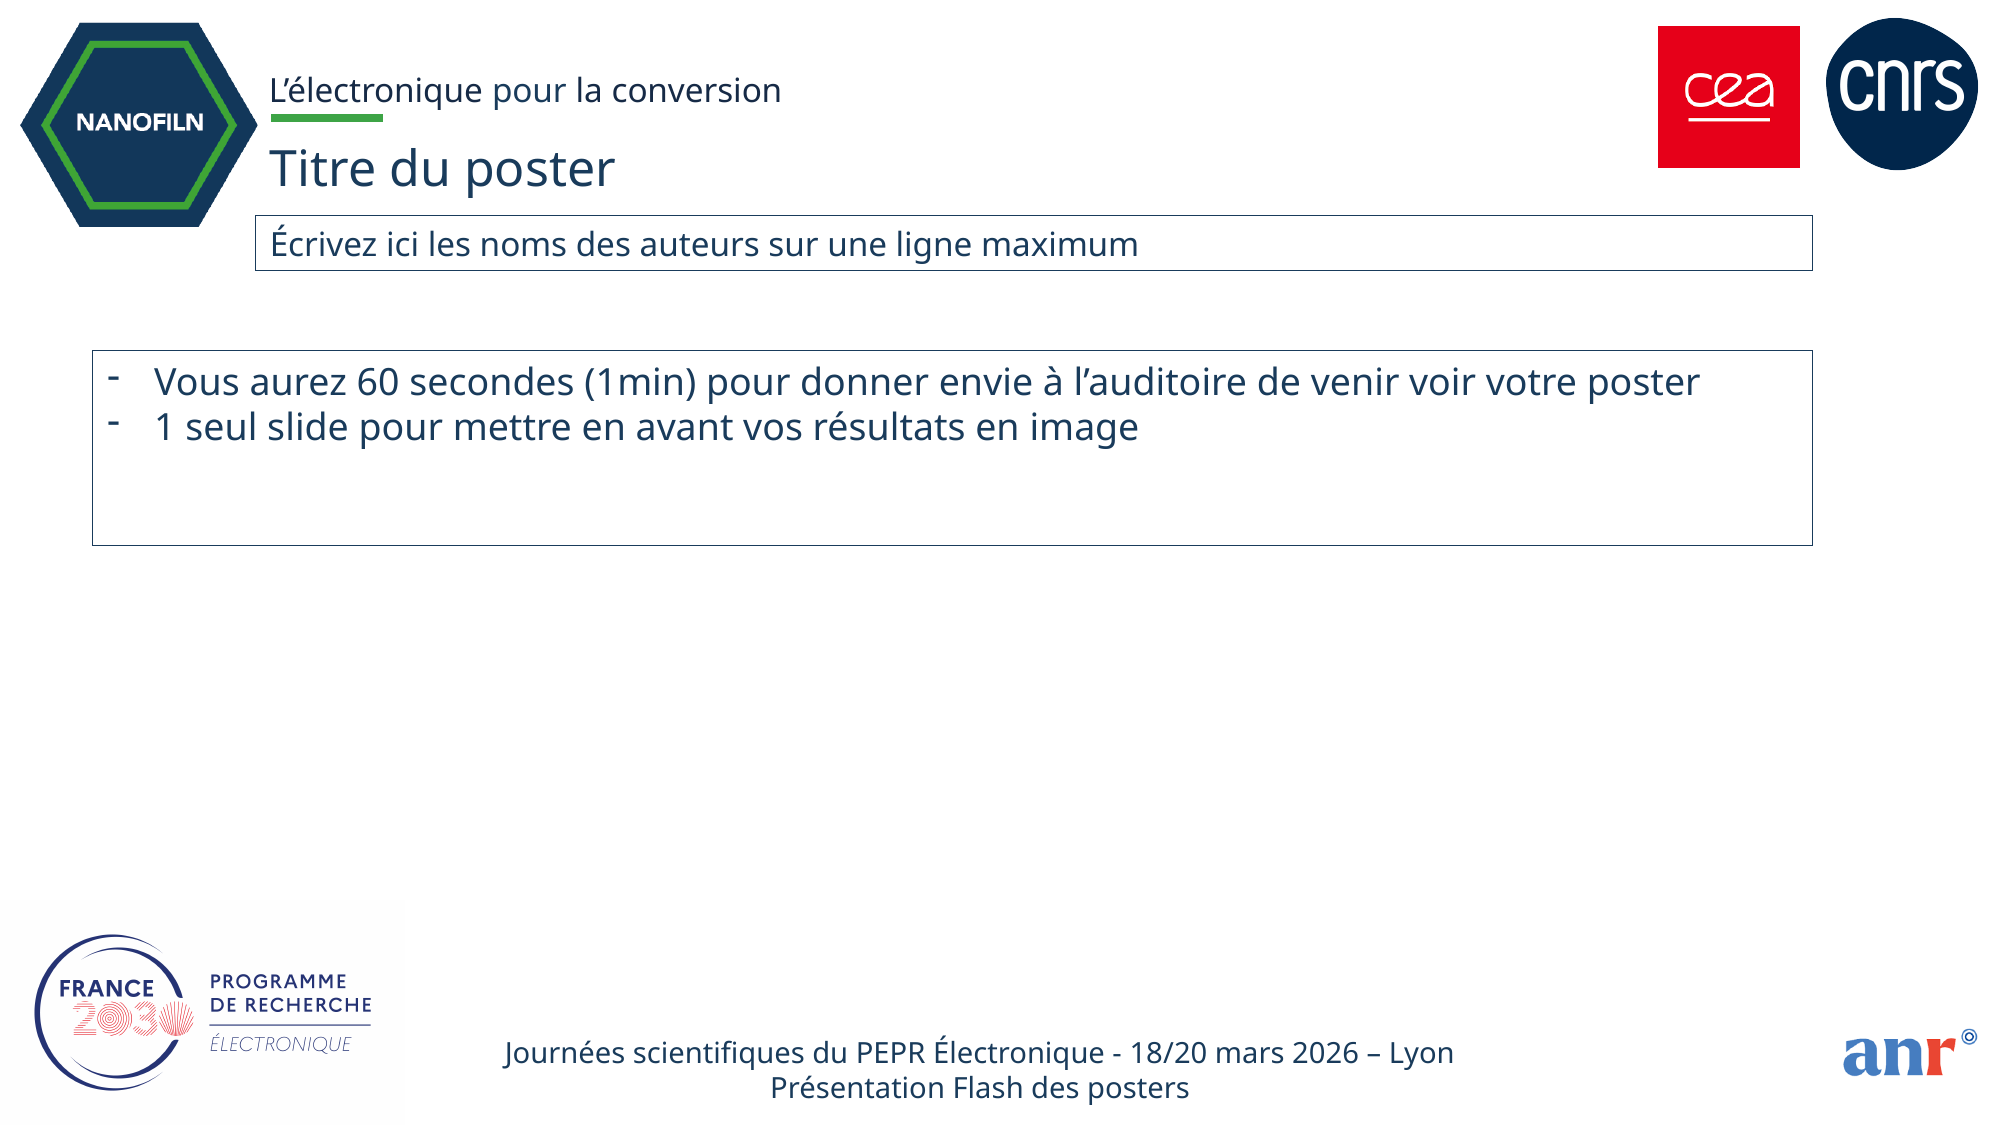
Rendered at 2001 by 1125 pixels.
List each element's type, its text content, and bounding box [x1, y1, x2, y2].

text_box Titre du poster [255, 135, 1315, 215]
picture [0, 900, 405, 1125]
picture [20, 22, 258, 227]
picture [1839, 982, 1981, 1124]
text_box Vous aurez 60 secondes (1min) pour donner envie à l’auditoire de venir voir votre poster 1 seul slide pour mettre en avant vos résultats en image [92, 350, 1813, 546]
text_box Écrivez ici les noms des auteurs sur une ligne maximum [255, 215, 1813, 271]
picture [1658, 26, 1800, 168]
picture [1823, 16, 1981, 172]
